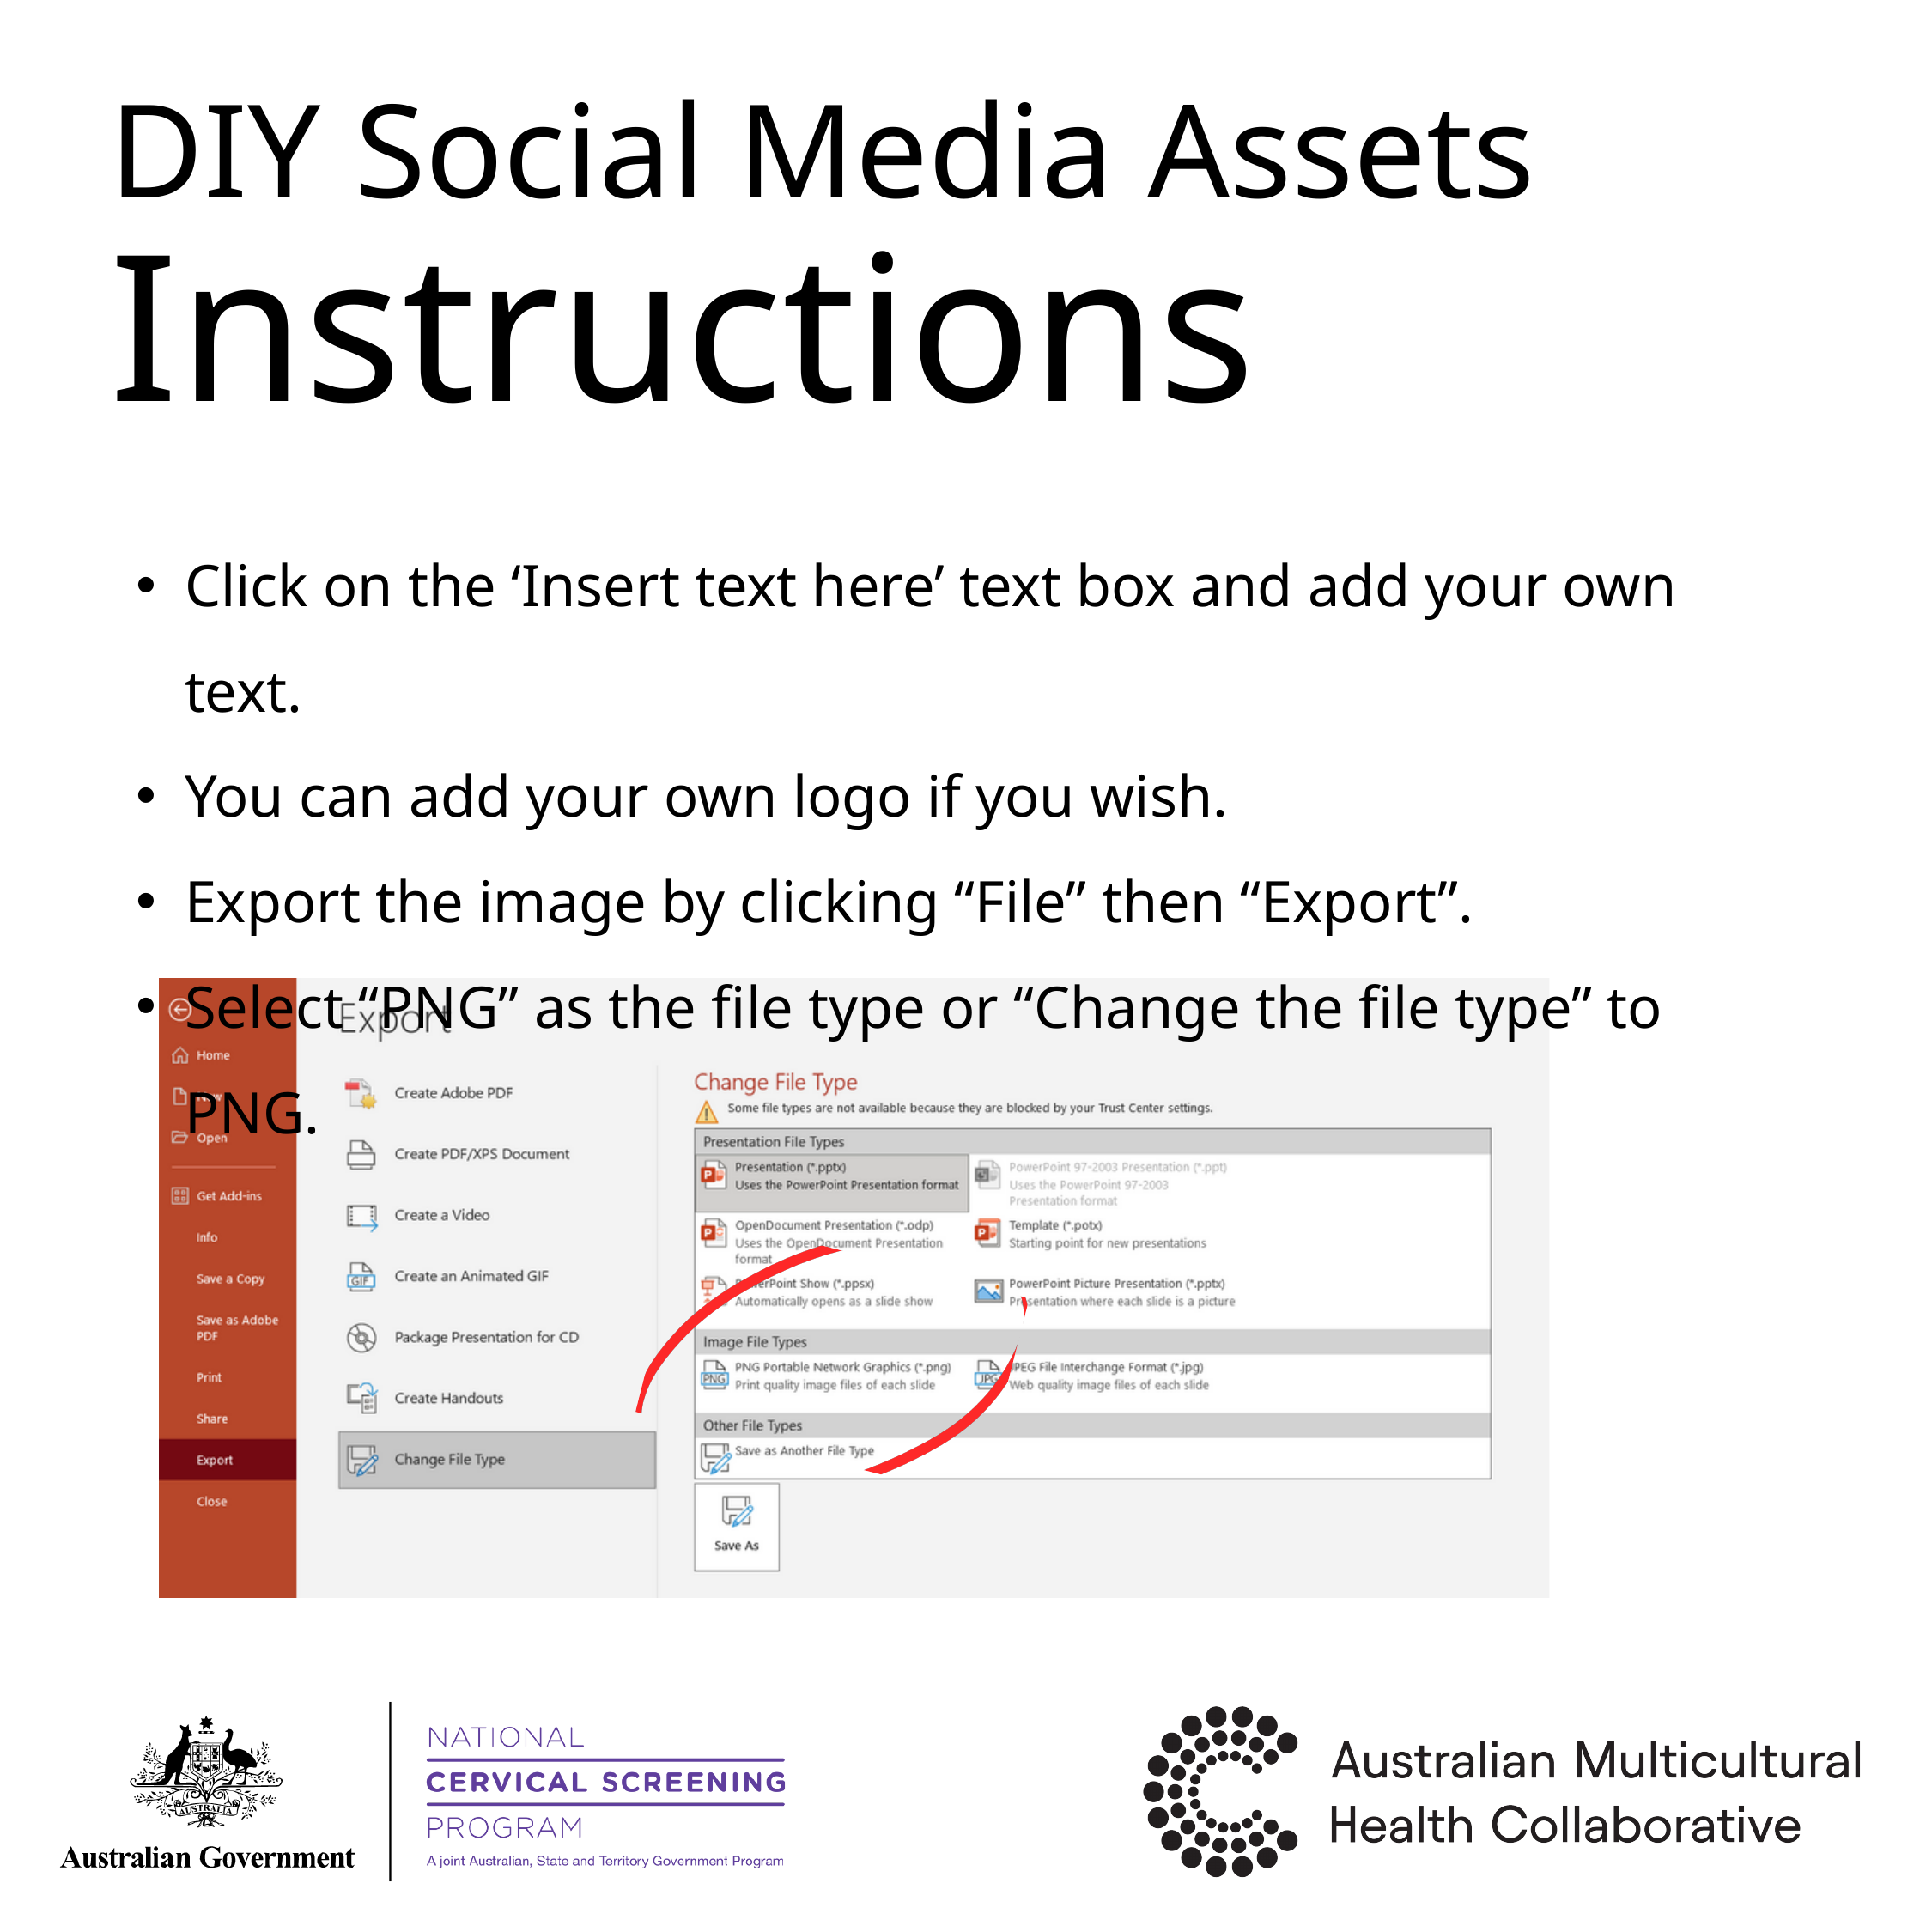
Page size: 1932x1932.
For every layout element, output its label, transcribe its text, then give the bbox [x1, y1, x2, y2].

text_box Click on the ‘Insert text here’ text box and add your own text. You can add your own logo if you wish. Export the image by clicking “File” then “Export”. Select “PNG” as the file type or “Change the file type” to PNG. [87, 513, 1773, 1145]
picture [1107, 1671, 1895, 1911]
title DIY Social Media Assets Instructions [96, 79, 1764, 453]
text_box [159, 1145, 1550, 1598]
text_box [635, 1211, 1030, 1499]
picture [0, 1671, 861, 1911]
